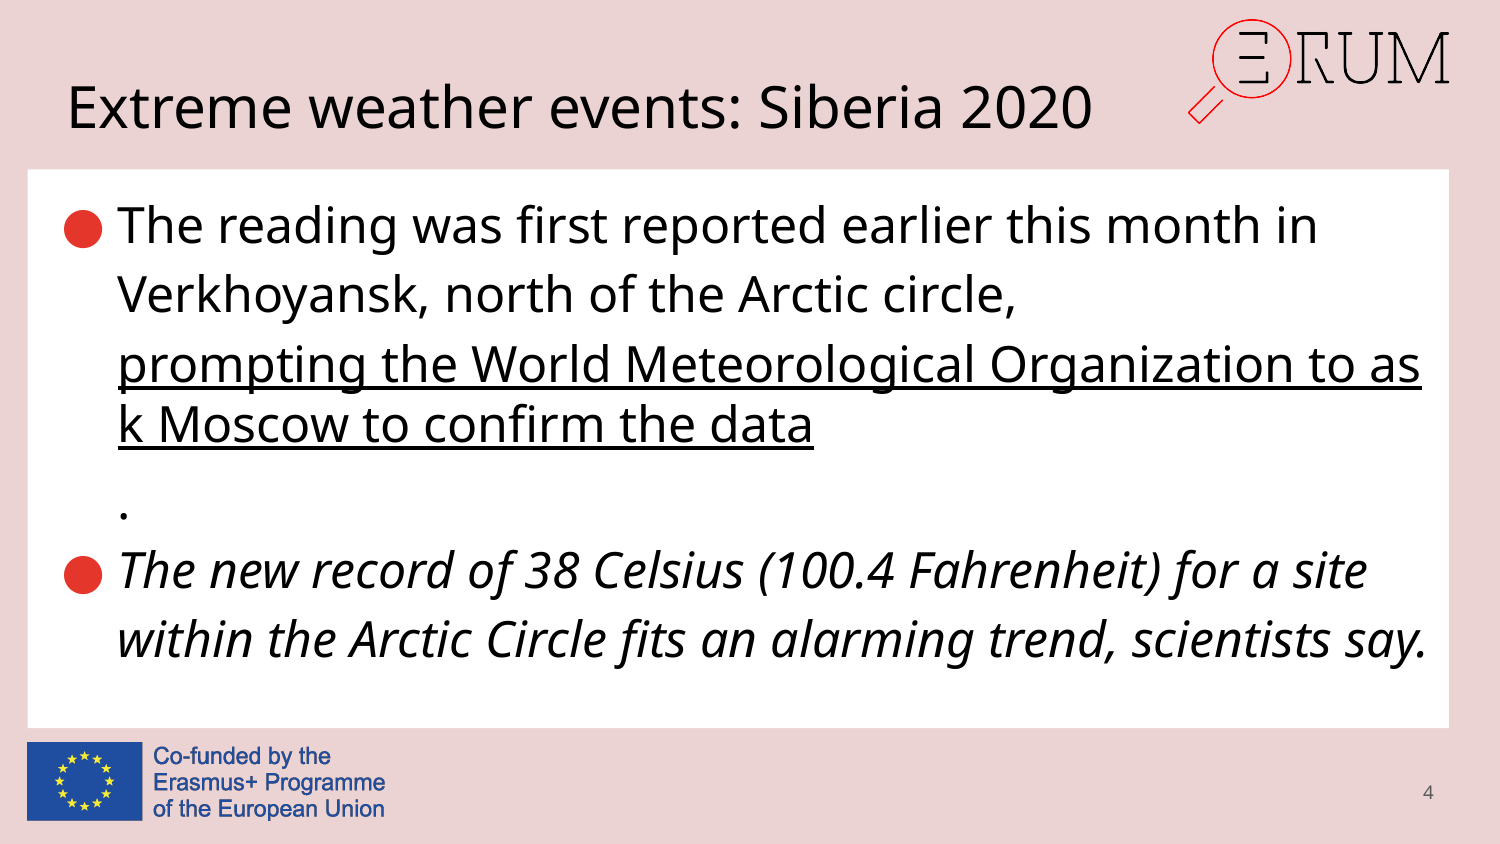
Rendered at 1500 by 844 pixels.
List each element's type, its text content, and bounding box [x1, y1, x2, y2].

list The reading was first reported earlier this month in Verkhoyansk, north of the Arctic circle, prompting the World Meteorological Organization to ask Moscow to confirm the data. The new record of 38 Celsius (100.4 Fahrenheit) for a site within the Arctic Circle fits an alarming trend, scientists say. [27, 169, 1449, 729]
picture [1136, 0, 1500, 137]
picture [27, 742, 385, 821]
slide_number 4 [1358, 761, 1449, 826]
title Extreme weather events: Siberia 2020 [51, 55, 1168, 150]
